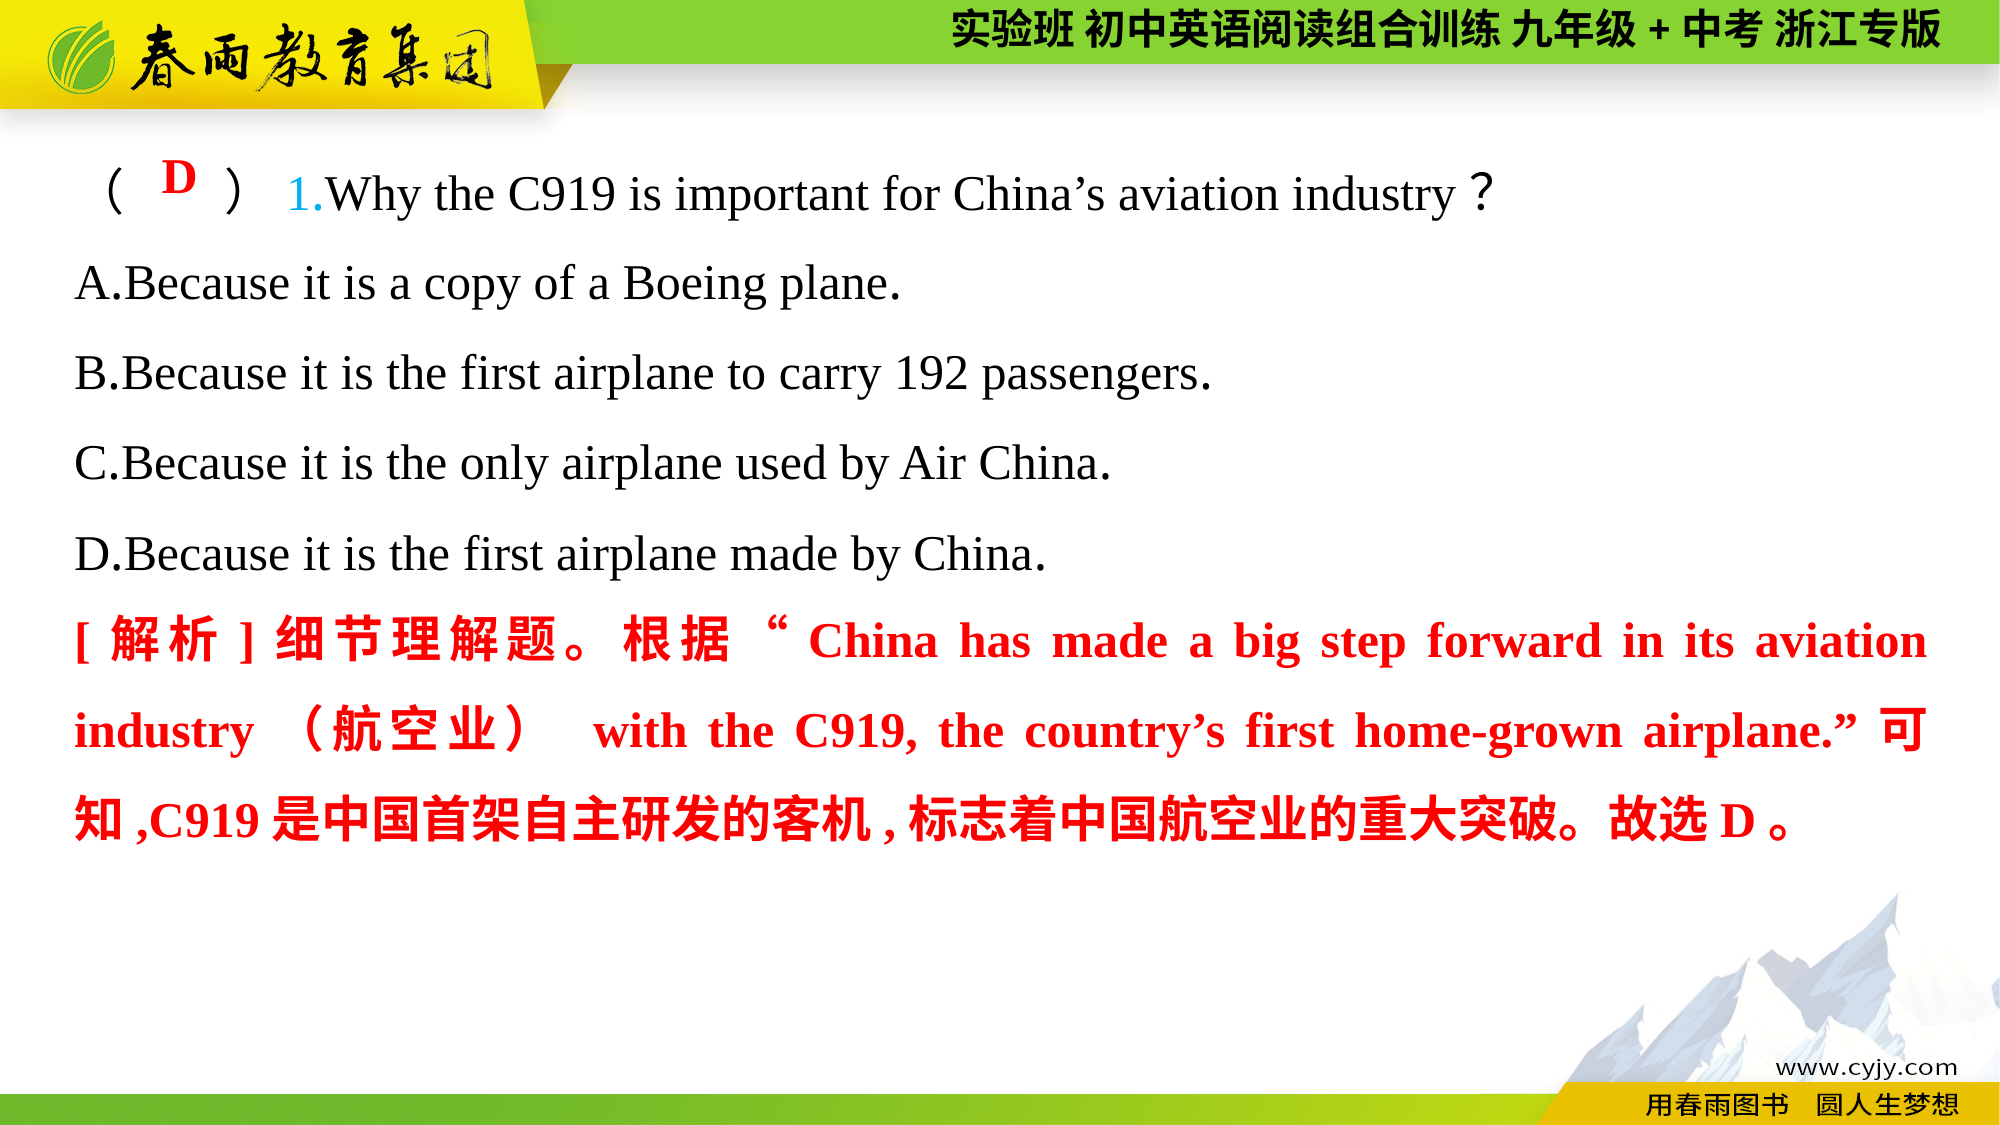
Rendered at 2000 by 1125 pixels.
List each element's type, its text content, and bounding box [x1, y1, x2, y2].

list （ ）1.Why the C919 is important for China’s aviation industry？ A.Because it is a copy of a Boeing plane. B.Because it is the first airplane to carry 192 passengers. C.Because it is the only airplane used by Air China. D.Because it is the first airplane made by China. [59, 122, 1944, 569]
text_box D [146, 135, 213, 211]
picture [0, 0, 2000, 1125]
text_box [解析]细节理解题。根据“China has made a big step forward in its aviation industry（航空业） with the C919, the country’s first home-grown airplane.”可知,C919是中国首架自主研发的客机,标志着中国航空业的重大突破。故选D。 [59, 569, 1944, 855]
